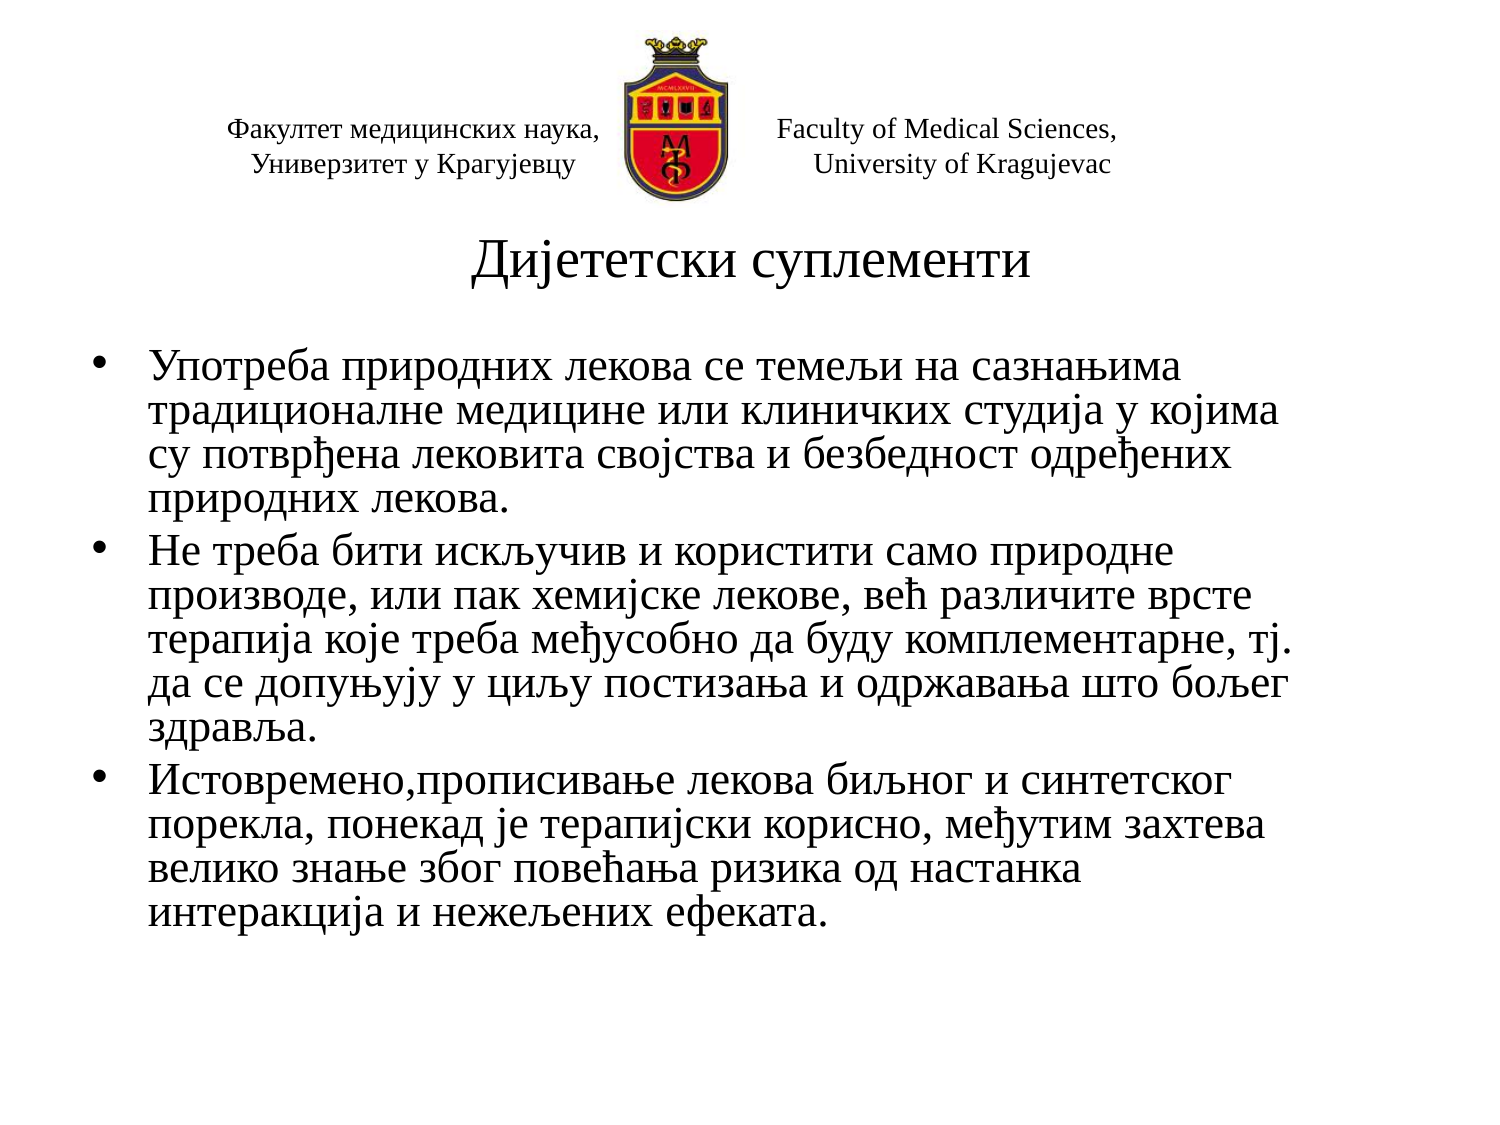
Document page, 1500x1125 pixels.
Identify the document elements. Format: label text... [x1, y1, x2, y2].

title Дијететски суплементи [76, 160, 1427, 349]
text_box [194, 30, 1164, 209]
list Употреба природних лекова се темељи на сазнањима традиционалне медицине или клиничких студија у којима су потврђена лековита својства и безбедност одређених природних лекова. Не треба бити искључив и користити само природне производе, или пак хемијске лекове, већ различите врсте терапија које треба међусобно да буду комплементарне, тј. да се допуњују у циљу постизања и одржавања што бољег здравља. Истовремено,прописивање лекова биљног и синтетског порекла, понекад је терапијски корисно, међутим захтева велико знање због повећања ризика од настанка интеракција и нежељених ефеката. [76, 338, 1331, 1125]
